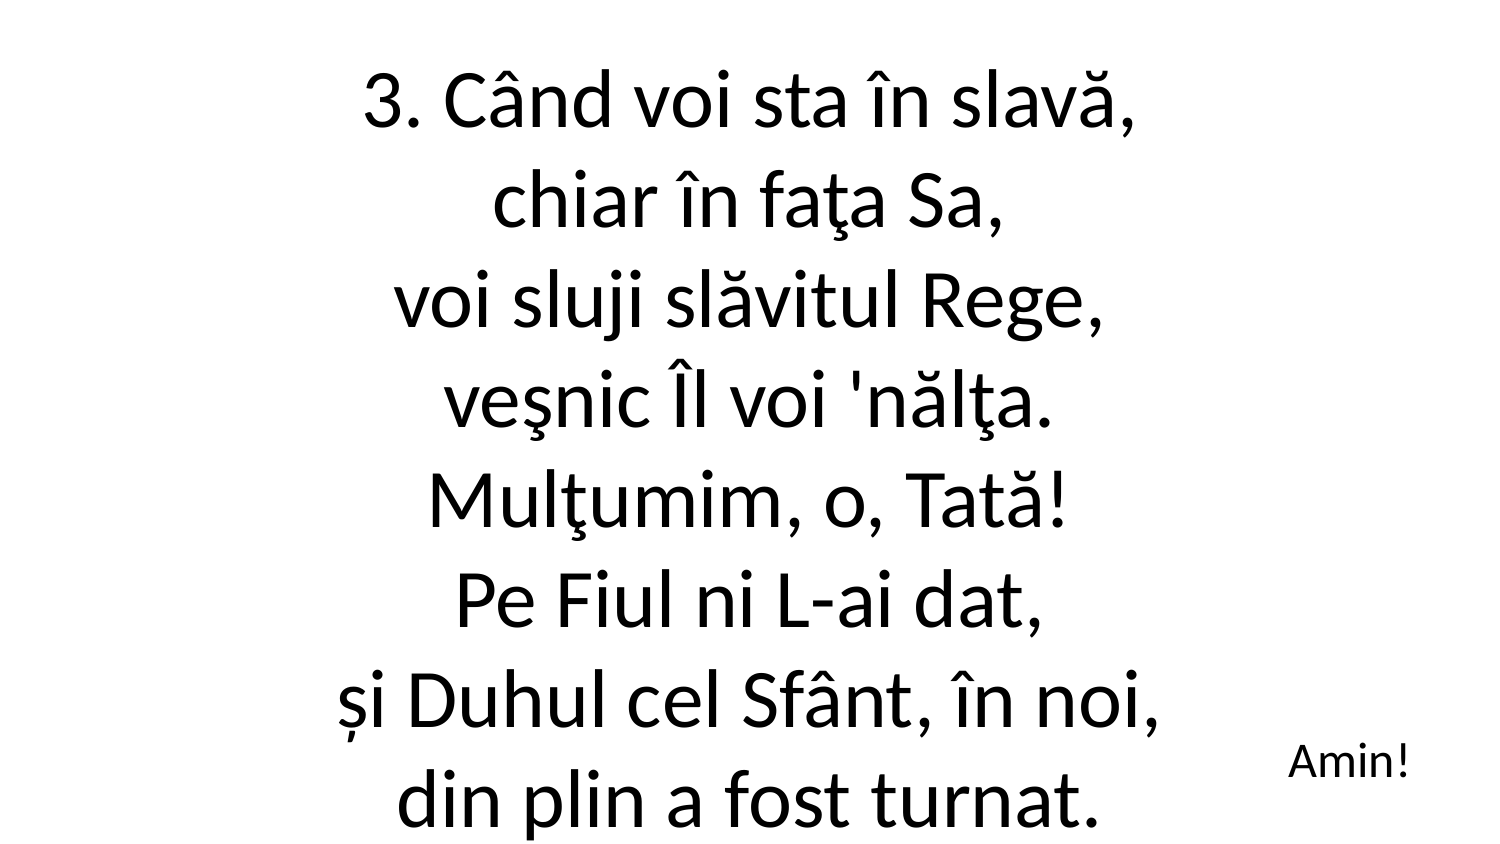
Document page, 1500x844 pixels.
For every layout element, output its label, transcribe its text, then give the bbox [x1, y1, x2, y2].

text_box 3. Când voi sta în slavă, chiar în faţa Sa, voi sluji slăvitul Rege, veşnic Îl voi 'nălţa. Mulţumim, o, Tată! Pe Fiul ni L-ai dat, și Duhul cel Sfânt, în noi, din plin a fost turnat. [321, 0, 1179, 844]
text_box Amin! [1273, 674, 1427, 795]
